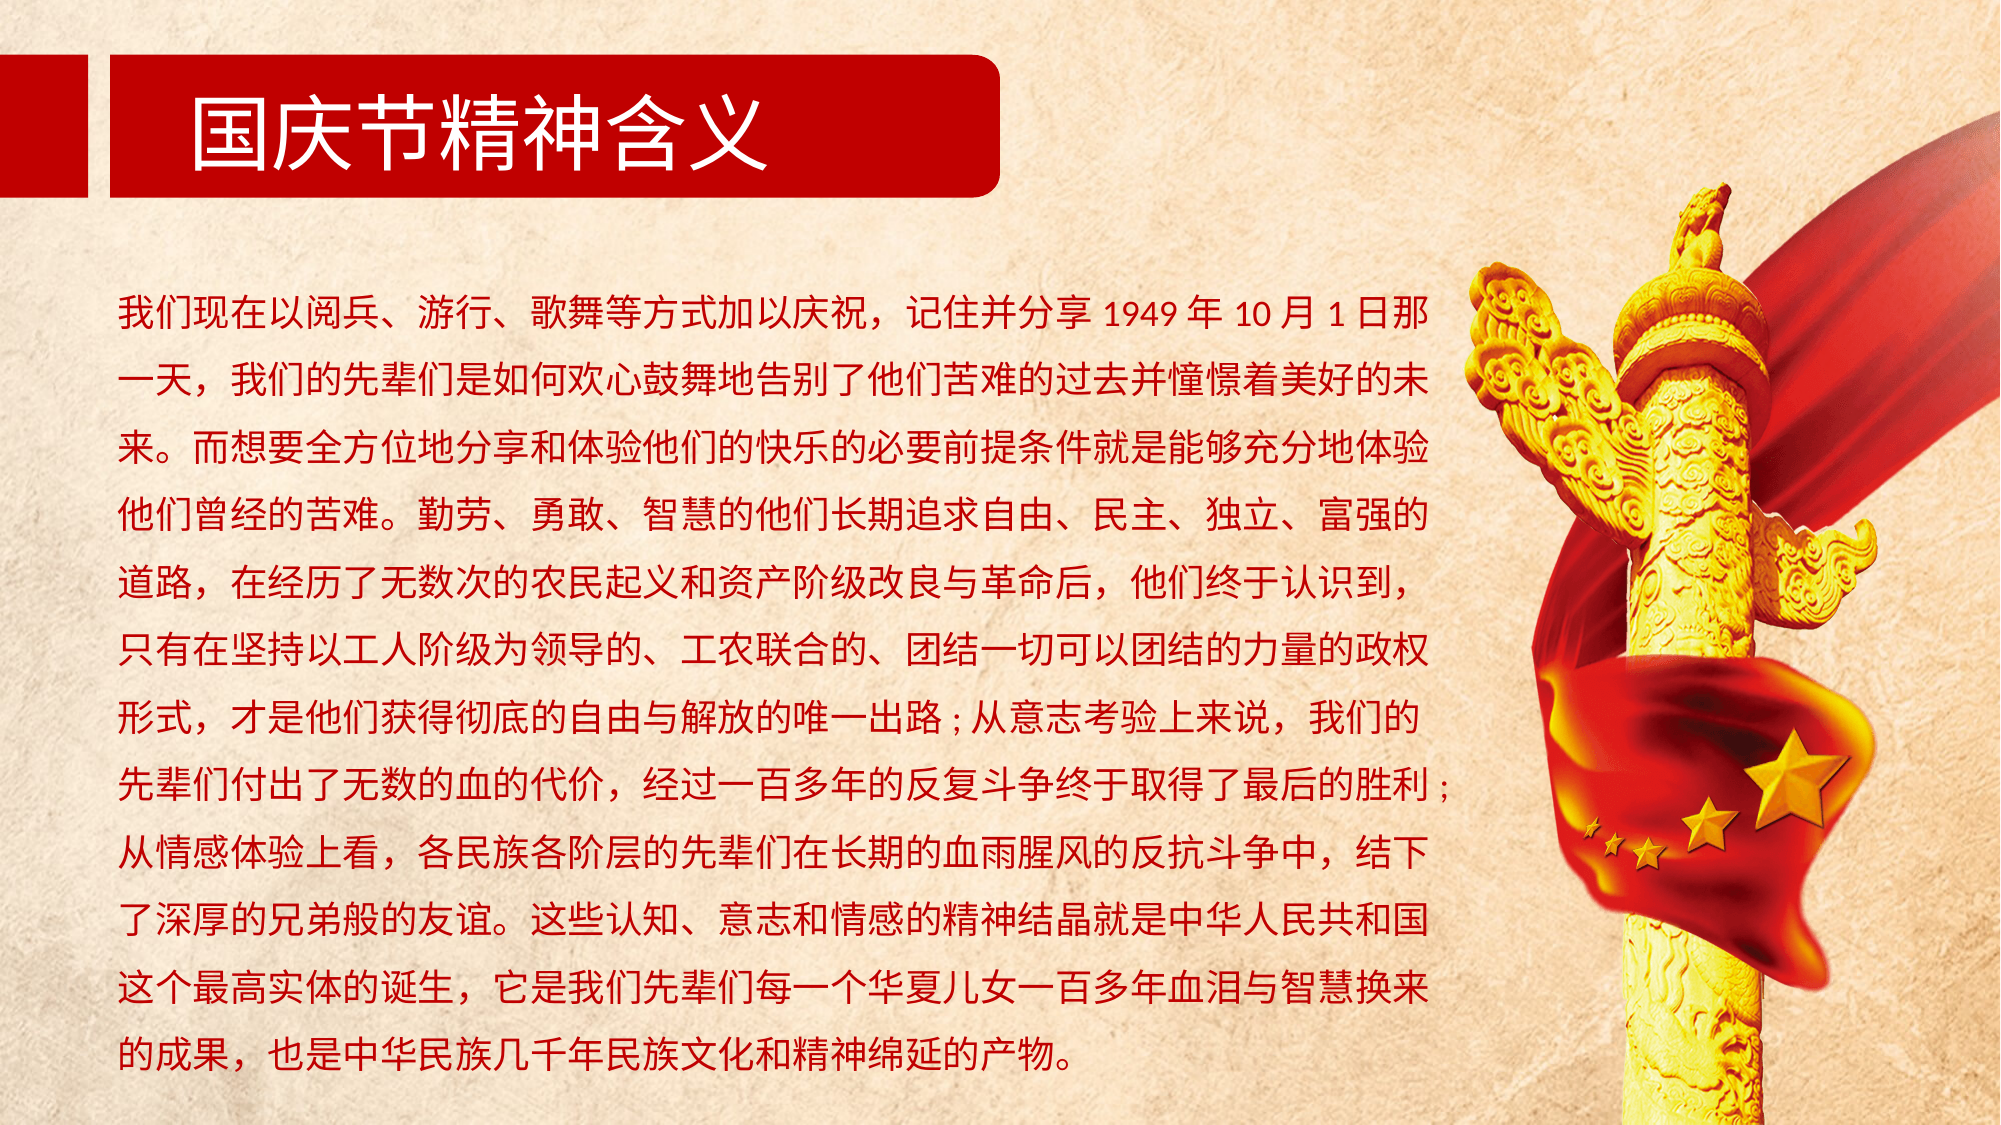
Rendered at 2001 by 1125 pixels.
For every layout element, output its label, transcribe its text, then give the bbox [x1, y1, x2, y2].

picture [0, 0, 2001, 1125]
text_box 我们现在以阅兵、游行、歌舞等方式加以庆祝，记住并分享1949年10月1日那一天，我们的先辈们是如何欢心鼓舞地告别了他们苦难的过去并憧憬着美好的未来。而想要全方位地分享和体验他们的快乐的必要前提条件就是能够充分地体验他们曾经的苦难。勤劳、勇敢、智慧的他们长期追求自由、民主、独立、富强的道路，在经历了无数次的农民起义和资产阶级改良与革命后，他们终于认识到，只有在坚持以工人阶级为领导的、工农联合的、团结一切可以团结的力量的政权形式，才是他们获得彻底的自由与解放的唯一出路;从意志考验上来说，我们的先辈们付出了无数的血的代价，经过一百多年的反复斗争终于取得了最后的胜利;从情感体验上看，各民族各阶层的先辈们在长期的血雨腥风的反抗斗争中，结下了深厚的兄弟般的友谊。这些认知、意志和情感的精神结晶就是中华人民共和国这个最高实体的诞生，它是我们先辈们每一个华夏儿女一百多年血泪与智慧换来的成果，也是中华民族几千年民族文化和精神绵延的产物。 [103, 258, 1421, 1084]
text_box 国庆节精神含义 [173, 73, 884, 189]
